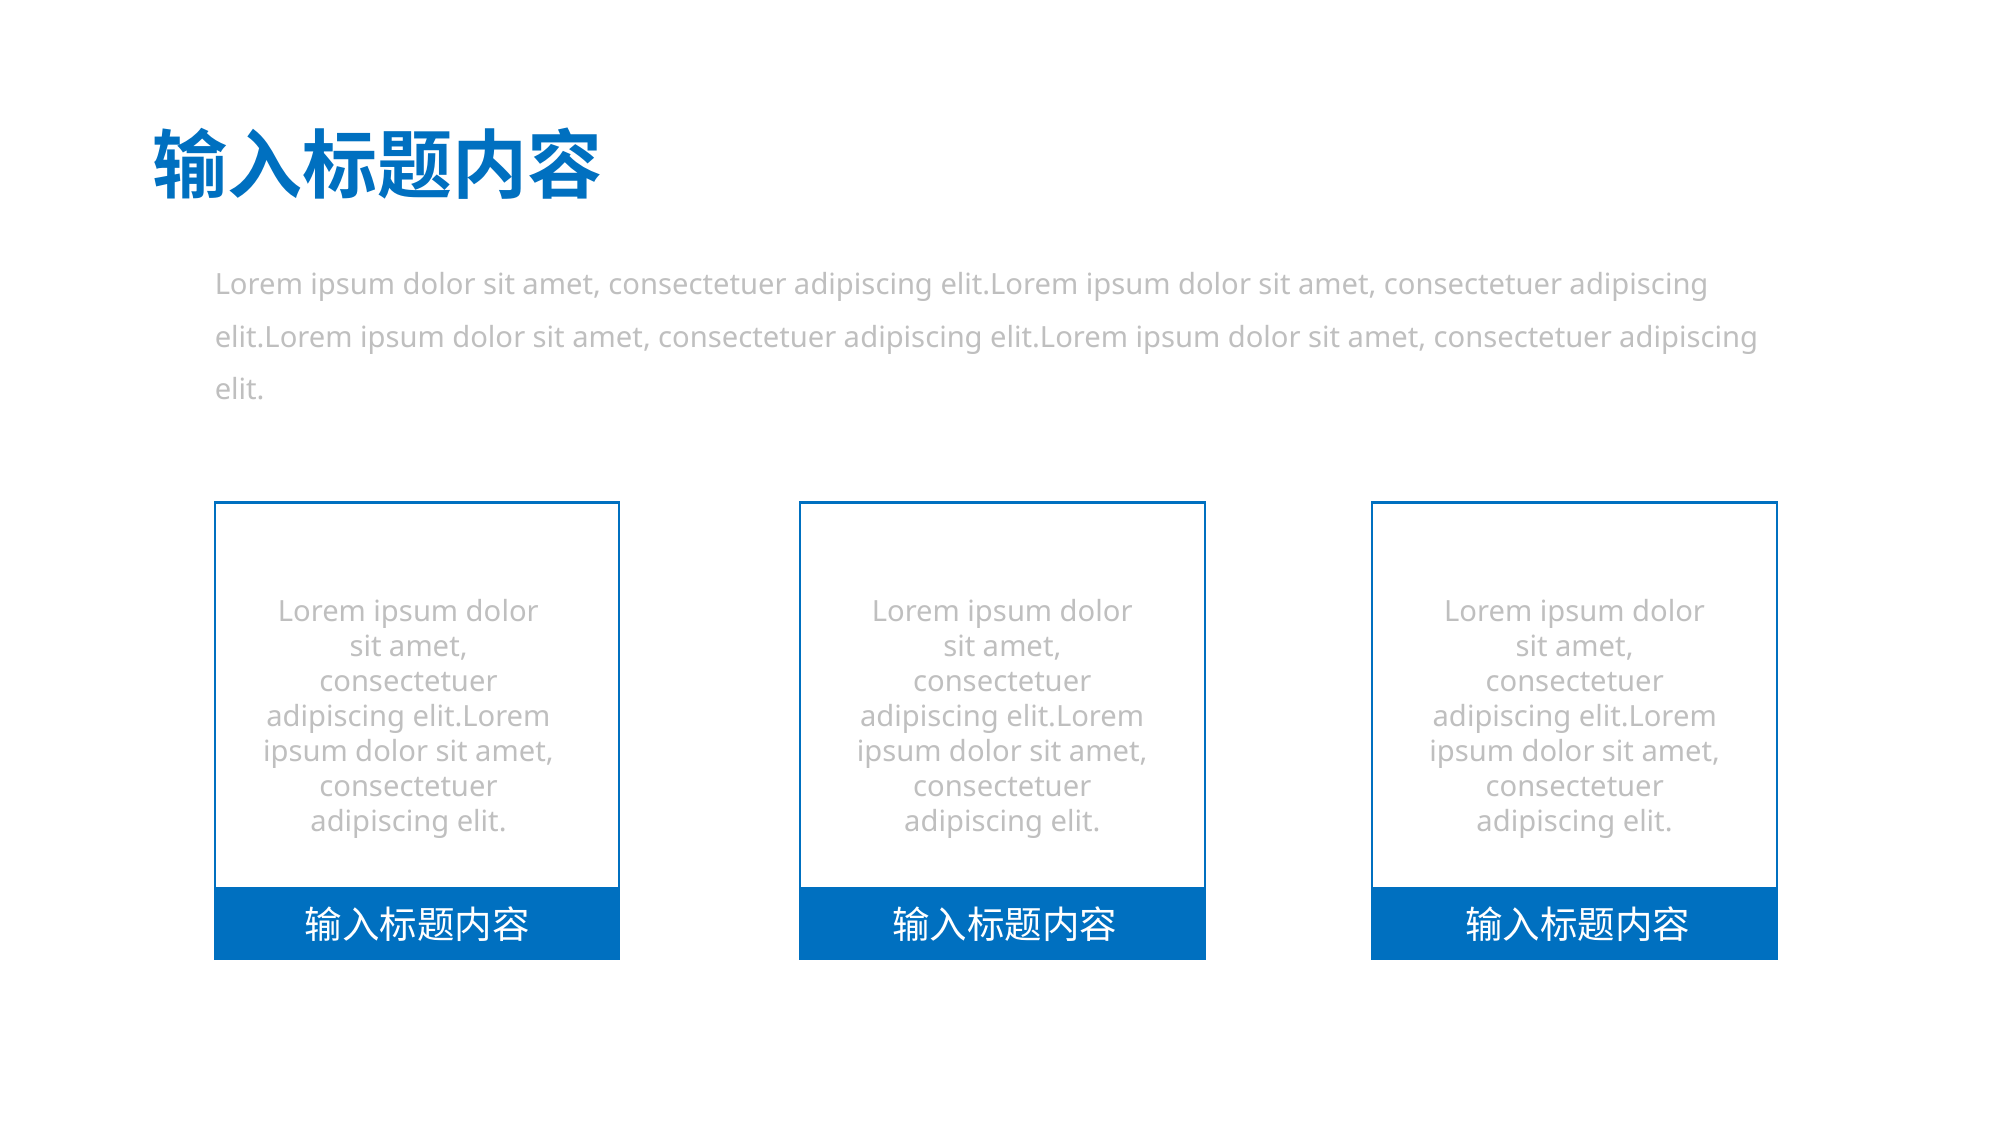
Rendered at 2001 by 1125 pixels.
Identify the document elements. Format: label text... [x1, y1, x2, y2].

text_box [799, 501, 1206, 887]
text_box 输入标题内容 [262, 893, 572, 954]
text_box [214, 887, 620, 960]
text_box Lorem ipsum dolor sit amet, consectetuer adipiscing elit.Lorem ipsum dolor sit amet, consectetuer adipiscing elit. [245, 675, 572, 789]
text_box [1371, 887, 1778, 960]
text_box 输入标题内容 [850, 893, 1160, 954]
text_box [214, 501, 620, 887]
text_box [1371, 501, 1778, 887]
title 输入标题内容 [137, 59, 1863, 278]
text_box 输入标题内容 [1423, 893, 1733, 954]
text_box Lorem ipsum dolor sit amet, consectetuer adipiscing elit.Lorem ipsum dolor sit amet, consectetuer adipiscing elit.Lorem ipsum dolor sit amet, consectetuer adipiscing elit.Lorem ipsum dolor sit amet, consectetuer adipiscing elit. [200, 296, 1800, 410]
text_box Lorem ipsum dolor sit amet, consectetuer adipiscing elit.Lorem ipsum dolor sit amet, consectetuer adipiscing elit. [1411, 675, 1738, 789]
text_box Lorem ipsum dolor sit amet, consectetuer adipiscing elit.Lorem ipsum dolor sit amet, consectetuer adipiscing elit. [839, 675, 1166, 789]
text_box [799, 887, 1206, 960]
